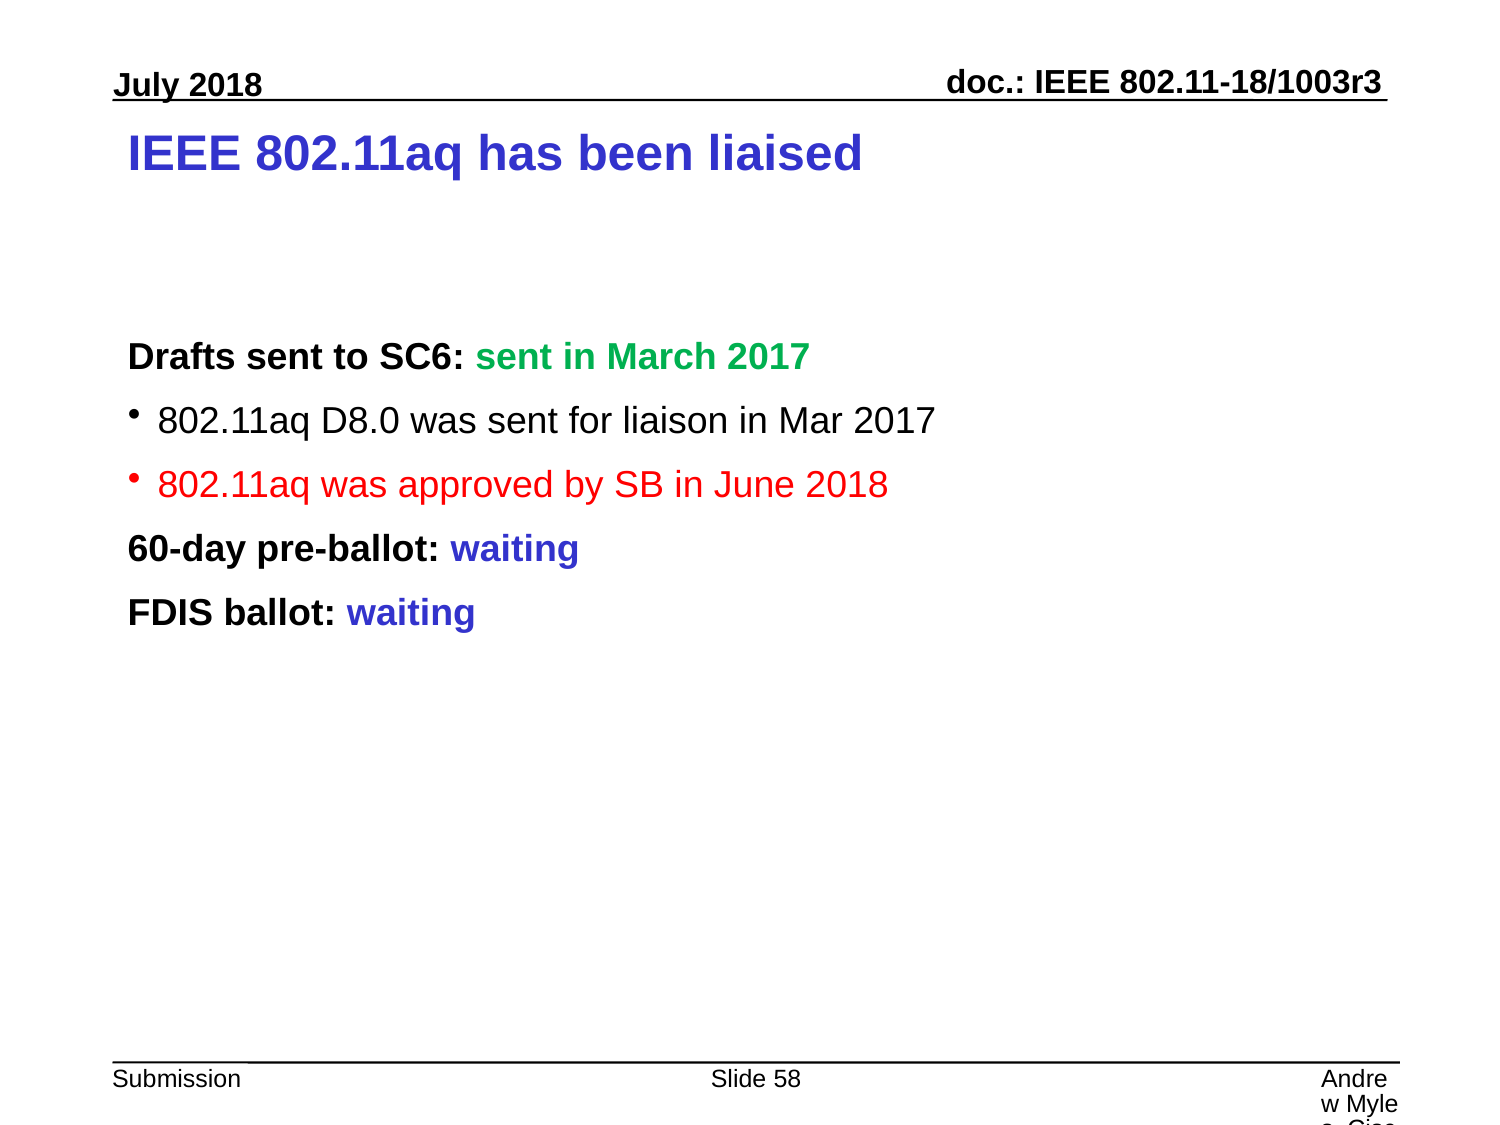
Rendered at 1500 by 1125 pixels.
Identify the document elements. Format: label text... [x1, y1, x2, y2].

footer Andrew Myles, Cisco [1320, 1061, 1402, 1093]
list Drafts sent to SC6: sent in March 2017 802.11aq D8.0 was sent for liaison in Mar 2017 802.11aq was approved by SB in June 2018 60-day pre-ballot: waiting FDIS ballot: waiting [112, 324, 1388, 1000]
title IEEE 802.11aq has been liaised [112, 112, 1388, 288]
slide_number Slide 58 [709, 1061, 803, 1093]
